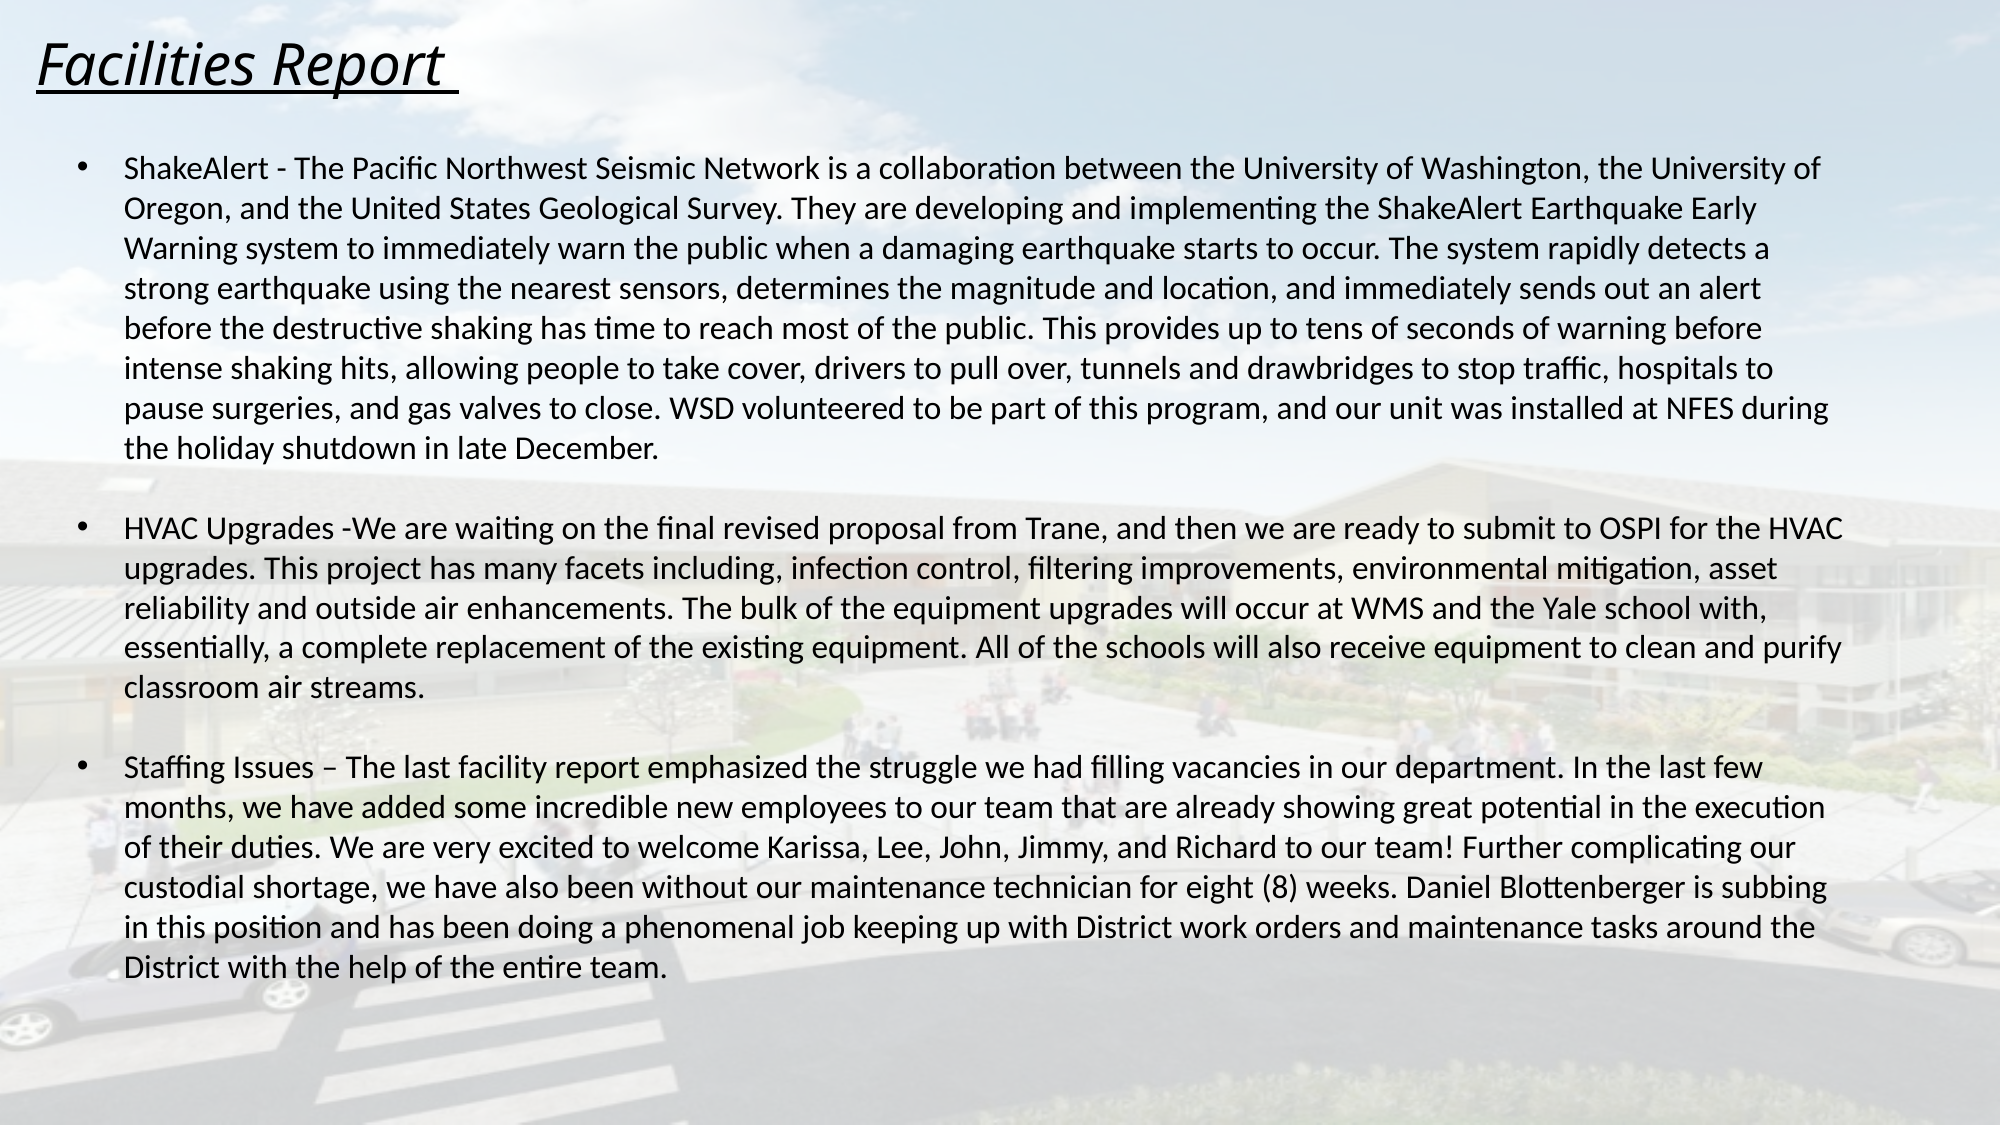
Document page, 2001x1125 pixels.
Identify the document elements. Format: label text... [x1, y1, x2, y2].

text_box ShakeAlert - The Pacific Northwest Seismic Network is a collaboration between the University of Washington, the University of Oregon, and the United States Geological Survey. They are developing and implementing the ShakeAlert Earthquake Early Warning system to immediately warn the public when a damaging earthquake starts to occur. The system rapidly detects a strong earthquake using the nearest sensors, determines the magnitude and location, and immediately sends out an alert before the destructive shaking has time to reach most of the public. This provides up to tens of seconds of warning before intense shaking hits, allowing people to take cover, drivers to pull over, tunnels and drawbridges to stop traffic, hospitals to pause surgeries, and gas valves to close. WSD volunteered to be part of this program, and our unit was installed at NFES during the holiday shutdown in late December. HVAC Upgrades -We are waiting on the final revised proposal from Trane, and then we are ready to submit to OSPI for the HVAC upgrades. This project has many facets including, infection control, filtering improvements, environmental mitigation, asset reliability and outside air enhancements. The bulk of the equipment upgrades will occur at WMS and the Yale school with, essentially, a complete replacement of the existing equipment. All of the schools will also receive equipment to clean and purify classroom air streams. Staffing Issues – The last facility report emphasized the struggle we had filling vacancies in our department. In the last few months, we have added some incredible new employees to our team that are already showing great potential in the execution of their duties. We are very excited to welcome Karissa, Lee, John, Jimmy, and Richard to our team! Further complicating our custodial shortage, we have also been without our maintenance technician for eight (8) weeks. Daniel Blottenberger is subbing in this position and has been doing a phenomenal job keeping up with District work orders and maintenance tasks around the District with the help of the entire team. [62, 139, 1873, 1125]
title Facilities Report [21, 21, 1747, 112]
